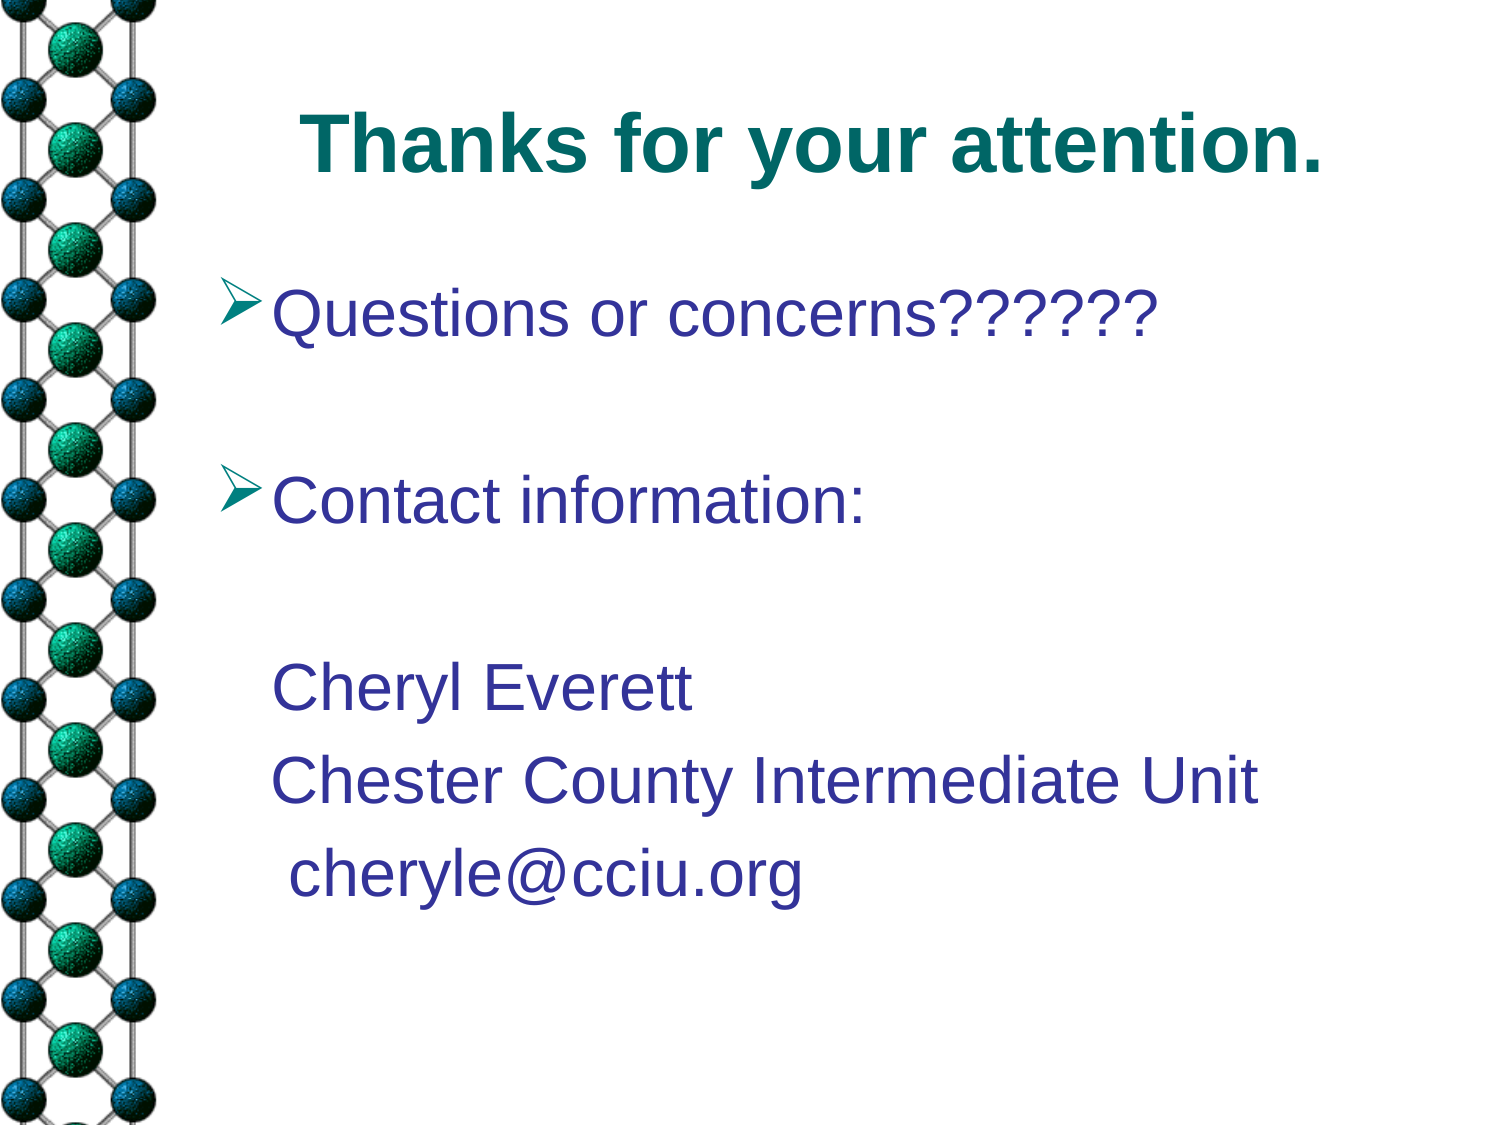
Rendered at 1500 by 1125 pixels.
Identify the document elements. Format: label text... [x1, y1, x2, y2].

title Thanks for your attention. [199, 44, 1426, 233]
list Questions or concerns?????? Contact information: Cheryl Everett Chester County Intermediate Unit cheryle@cciu.org [199, 262, 1426, 1006]
picture [0, 0, 1500, 1125]
